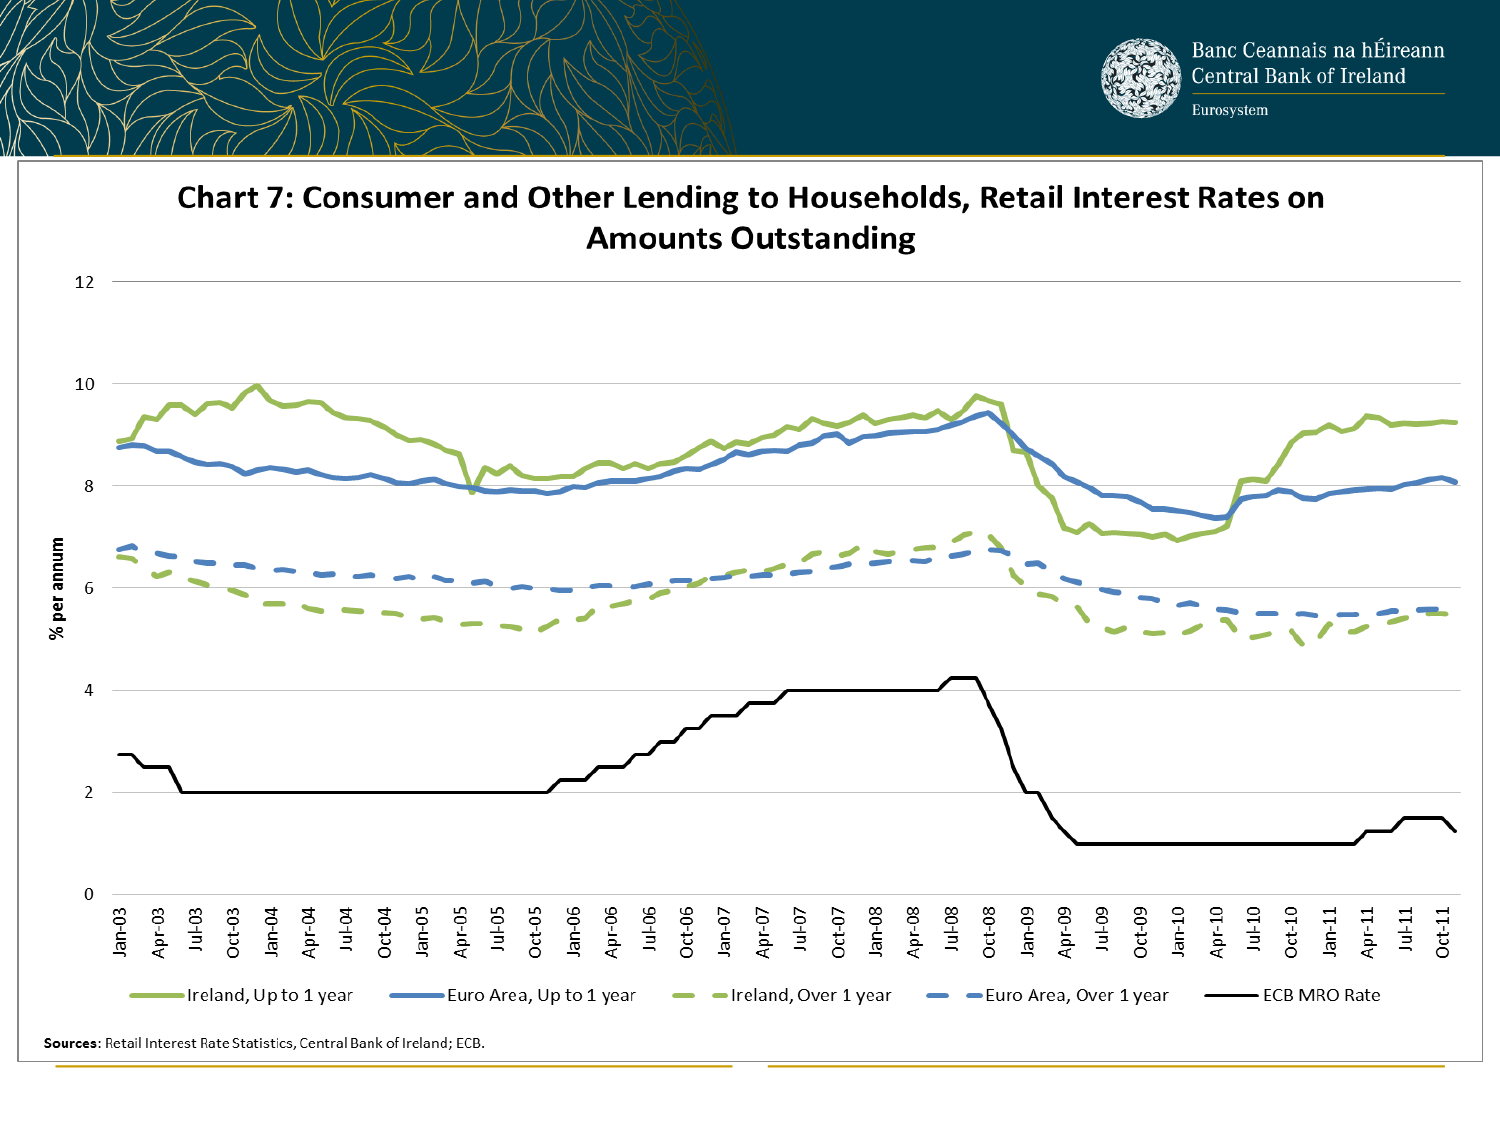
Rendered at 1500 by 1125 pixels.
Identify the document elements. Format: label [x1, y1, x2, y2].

picture [691, 102, 697, 113]
picture [0, 142, 1500, 1125]
picture [1102, 39, 1181, 117]
picture [97, 103, 104, 112]
picture [717, 103, 723, 120]
picture [84, 41, 91, 47]
picture [509, 82, 513, 93]
picture [158, 36, 165, 44]
picture [502, 125, 515, 129]
picture [164, 113, 172, 118]
picture [17, 48, 27, 60]
picture [473, 40, 477, 50]
picture [318, 55, 327, 60]
picture [123, 116, 129, 131]
picture [177, 70, 183, 77]
picture [284, 106, 294, 116]
picture [577, 120, 581, 143]
picture [625, 63, 633, 83]
picture [1412, 49, 1419, 57]
